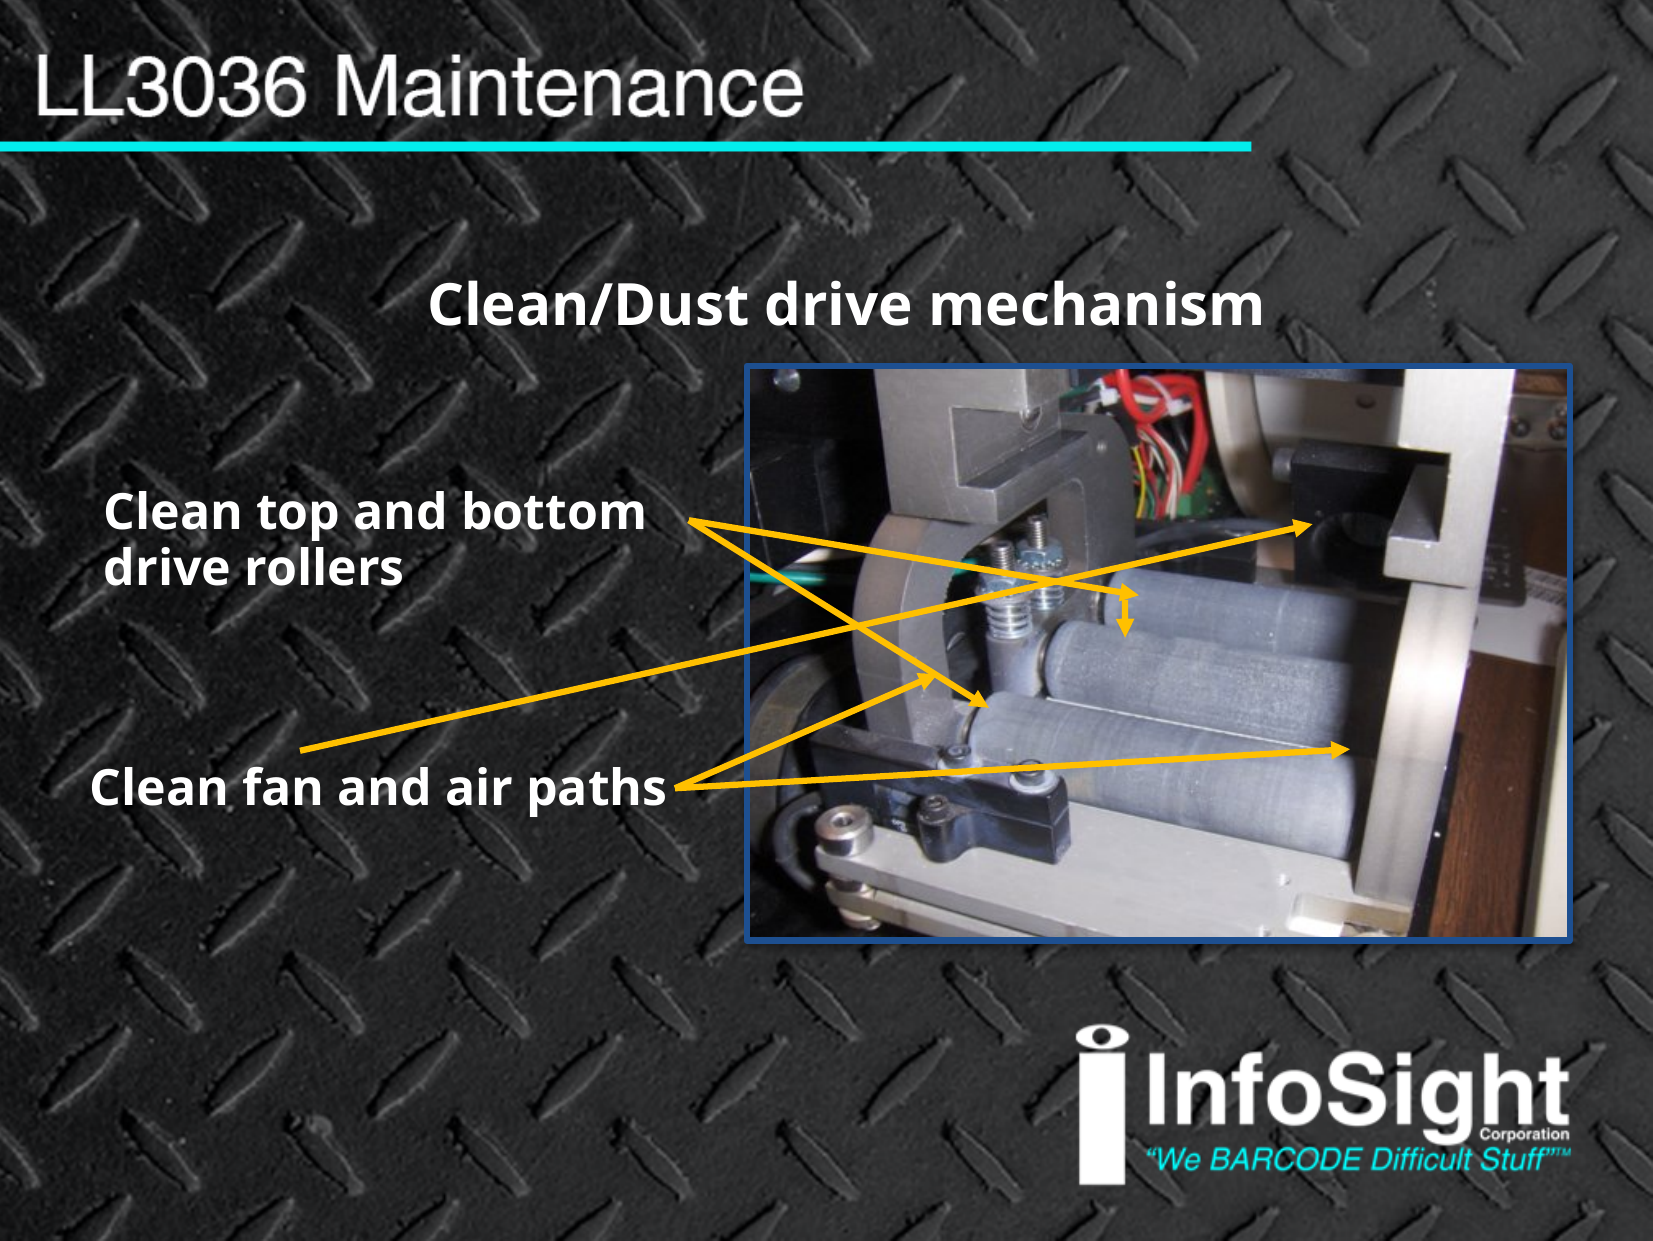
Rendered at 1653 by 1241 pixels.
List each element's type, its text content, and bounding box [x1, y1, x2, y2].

text_box Clean fan and air paths [75, 750, 744, 822]
picture [0, 0, 1653, 1241]
text_box Clean/Dust drive mechanism [412, 262, 1425, 335]
text_box Clean top and bottom drive rollers [88, 474, 744, 533]
